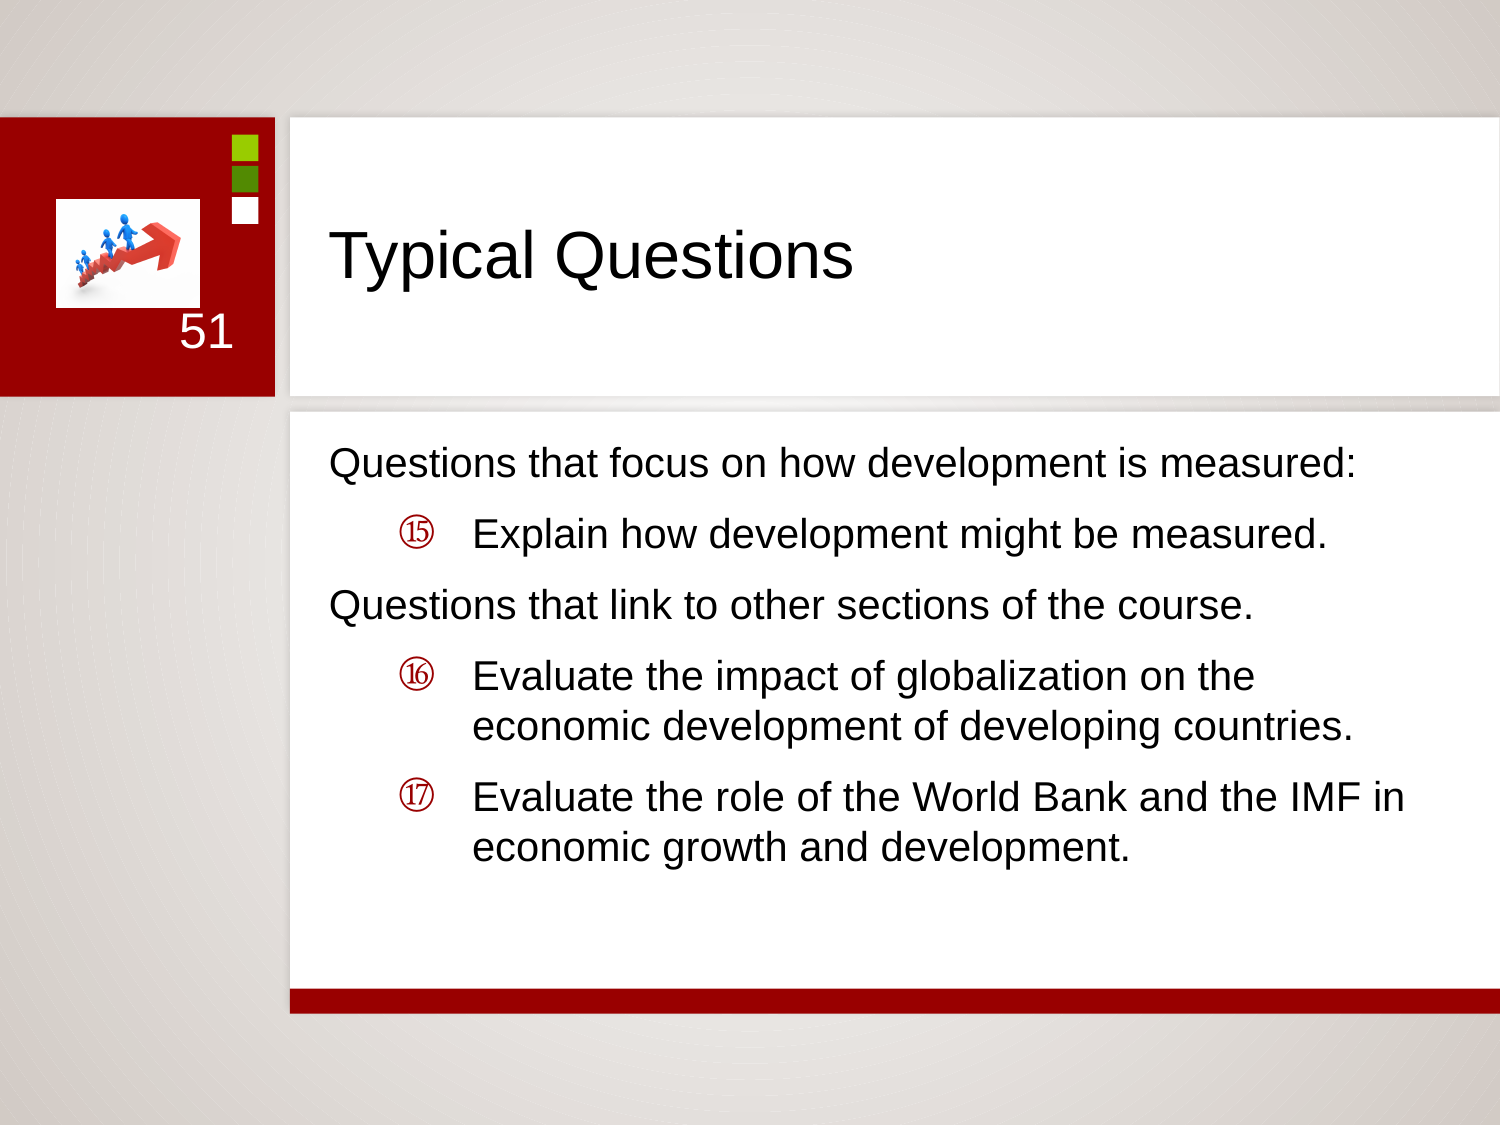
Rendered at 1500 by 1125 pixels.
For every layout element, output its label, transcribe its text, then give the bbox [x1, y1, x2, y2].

title Typical Questions [313, 151, 1452, 380]
picture [56, 199, 201, 308]
list Questions that focus on how development is measured: Explain how development might be measured. Questions that link to other sections of the course. Evaluate the impact of globalization on the economic development of developing countries. Evaluate the role of the World Bank and the IMF in economic growth and development. [313, 428, 1452, 972]
slide_number 51 [57, 278, 250, 379]
